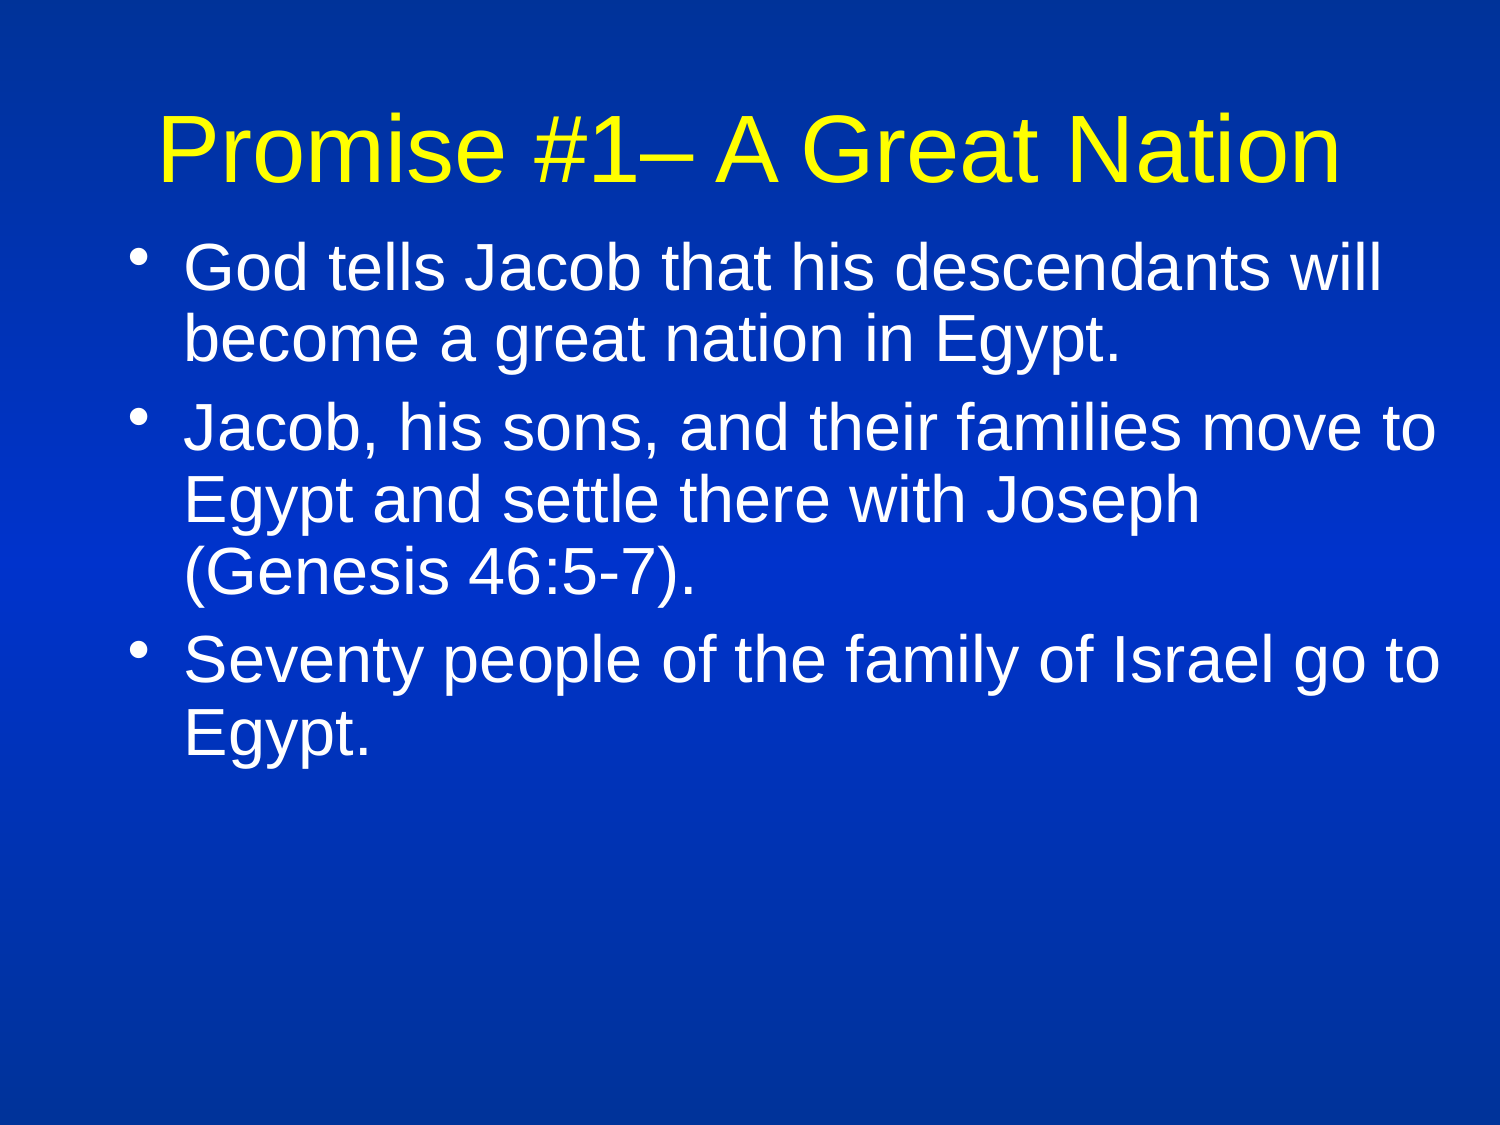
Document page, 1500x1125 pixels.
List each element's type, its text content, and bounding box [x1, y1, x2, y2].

title Promise #1– A Great Nation [37, 50, 1463, 238]
list God tells Jacob that his descendants will become a great nation in Egypt. Jacob, his sons, and their families move to Egypt and settle there with Joseph (Genesis 46:5-7). Seventy people of the family of Israel go to Egypt. [112, 224, 1475, 1113]
